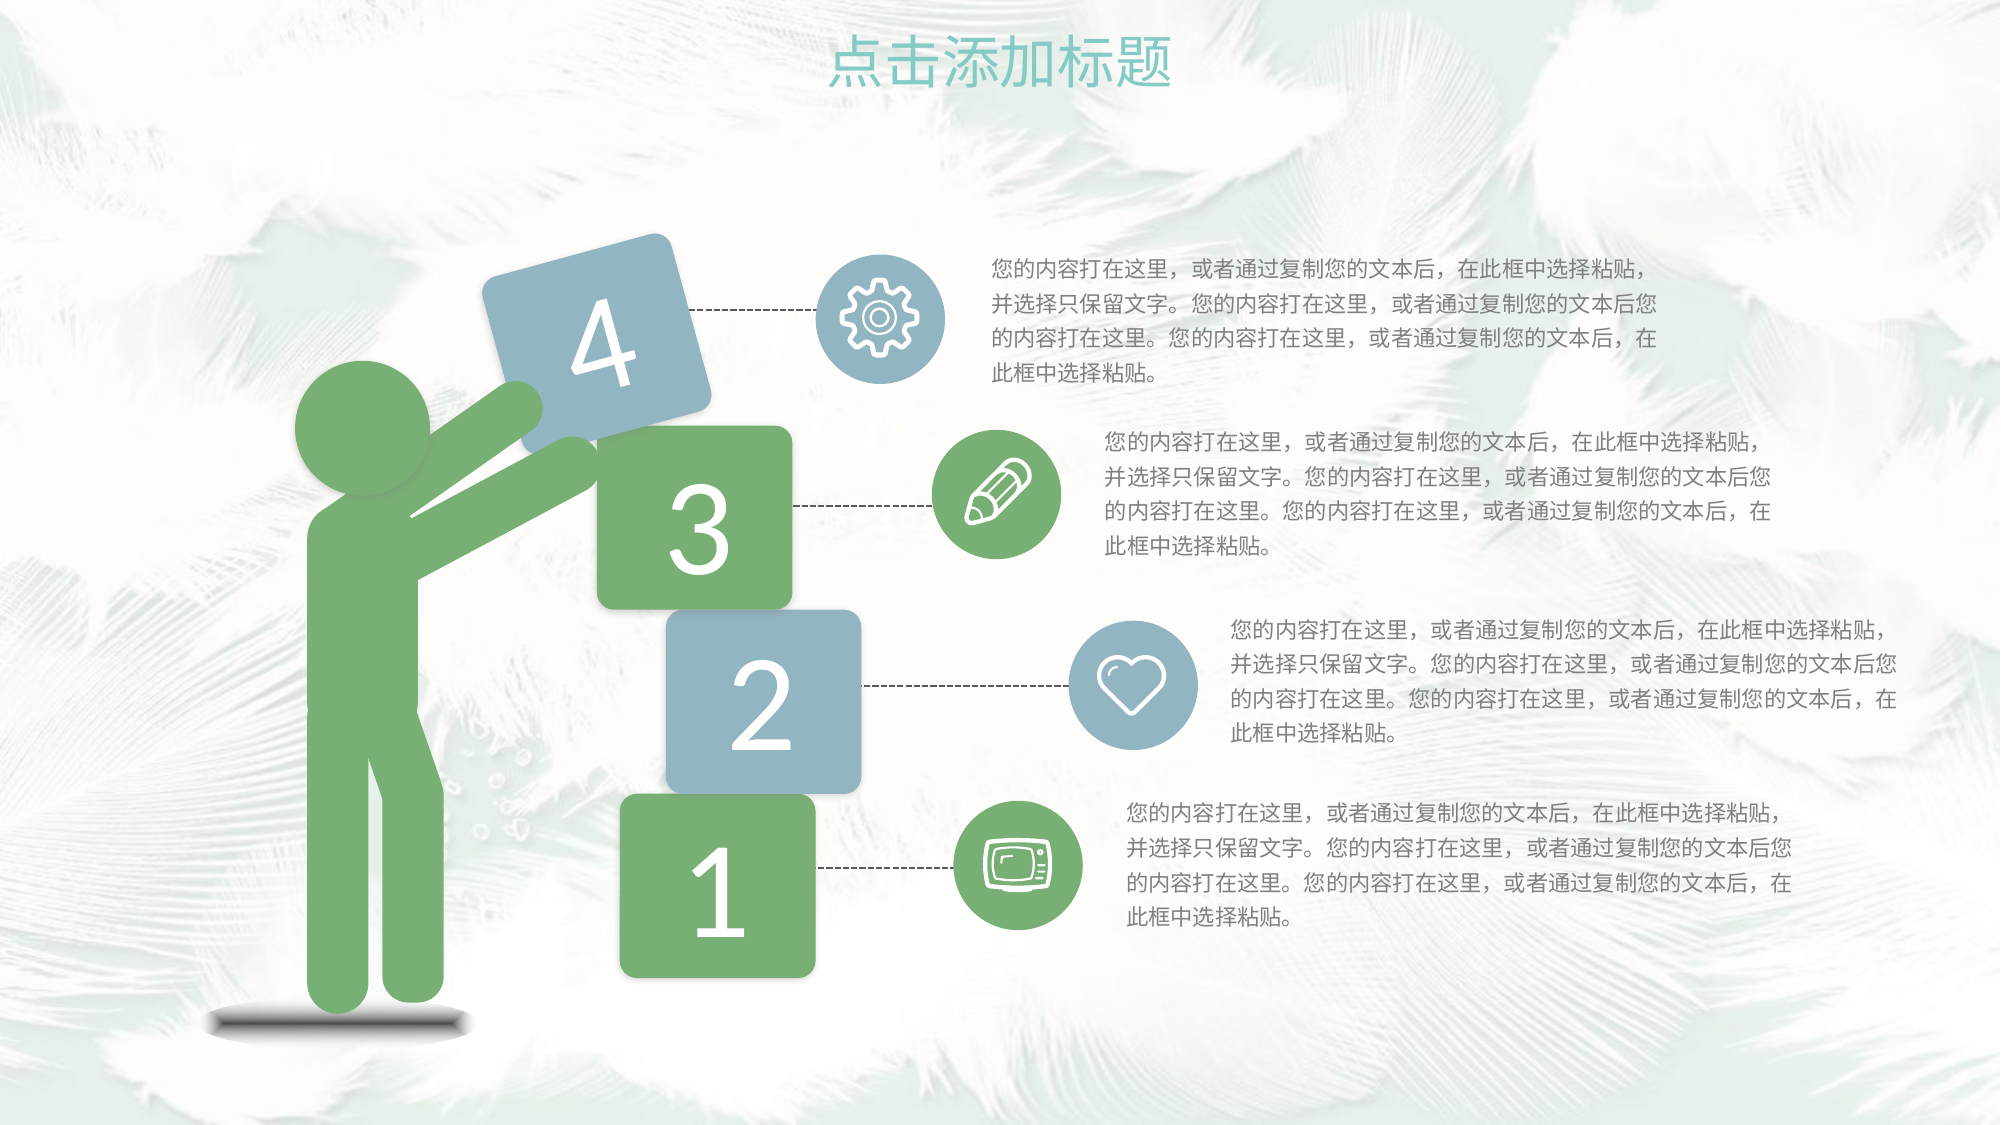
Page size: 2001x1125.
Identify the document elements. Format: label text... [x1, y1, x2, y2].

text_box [665, 604, 862, 794]
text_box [196, 360, 612, 1050]
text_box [498, 242, 695, 437]
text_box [612, 425, 793, 612]
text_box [695, 254, 946, 384]
text_box 52% [0, 0, 2000, 1125]
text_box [862, 620, 1198, 751]
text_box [816, 800, 1083, 931]
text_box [619, 791, 816, 979]
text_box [793, 429, 1062, 560]
text_box 您的内容打在这里，或者通过复制您的文本后，在此框中选择粘贴，并选择只保留文字。您的内容打在这里，或者通过复制您的文本后您的内容打在这里。您的内容打在这里，或者通过复制您的文本后，在此框中选择粘贴。 [976, 239, 1690, 394]
text_box 您的内容打在这里，或者通过复制您的文本后，在此框中选择粘贴，并选择只保留文字。您的内容打在这里，或者通过复制您的文本后您的内容打在这里。您的内容打在这里，或者通过复制您的文本后，在此框中选择粘贴。 [1089, 413, 1803, 567]
text_box 点击添加标题 [383, 26, 1617, 104]
text_box 您的内容打在这里，或者通过复制您的文本后，在此框中选择粘贴，并选择只保留文字。您的内容打在这里，或者通过复制您的文本后您的内容打在这里。您的内容打在这里，或者通过复制您的文本后，在此框中选择粘贴。 [1111, 784, 1825, 938]
text_box 您的内容打在这里，或者通过复制您的文本后，在此框中选择粘贴，并选择只保留文字。您的内容打在这里，或者通过复制您的文本后您的内容打在这里。您的内容打在这里，或者通过复制您的文本后，在此框中选择粘贴。 [1215, 600, 1929, 754]
